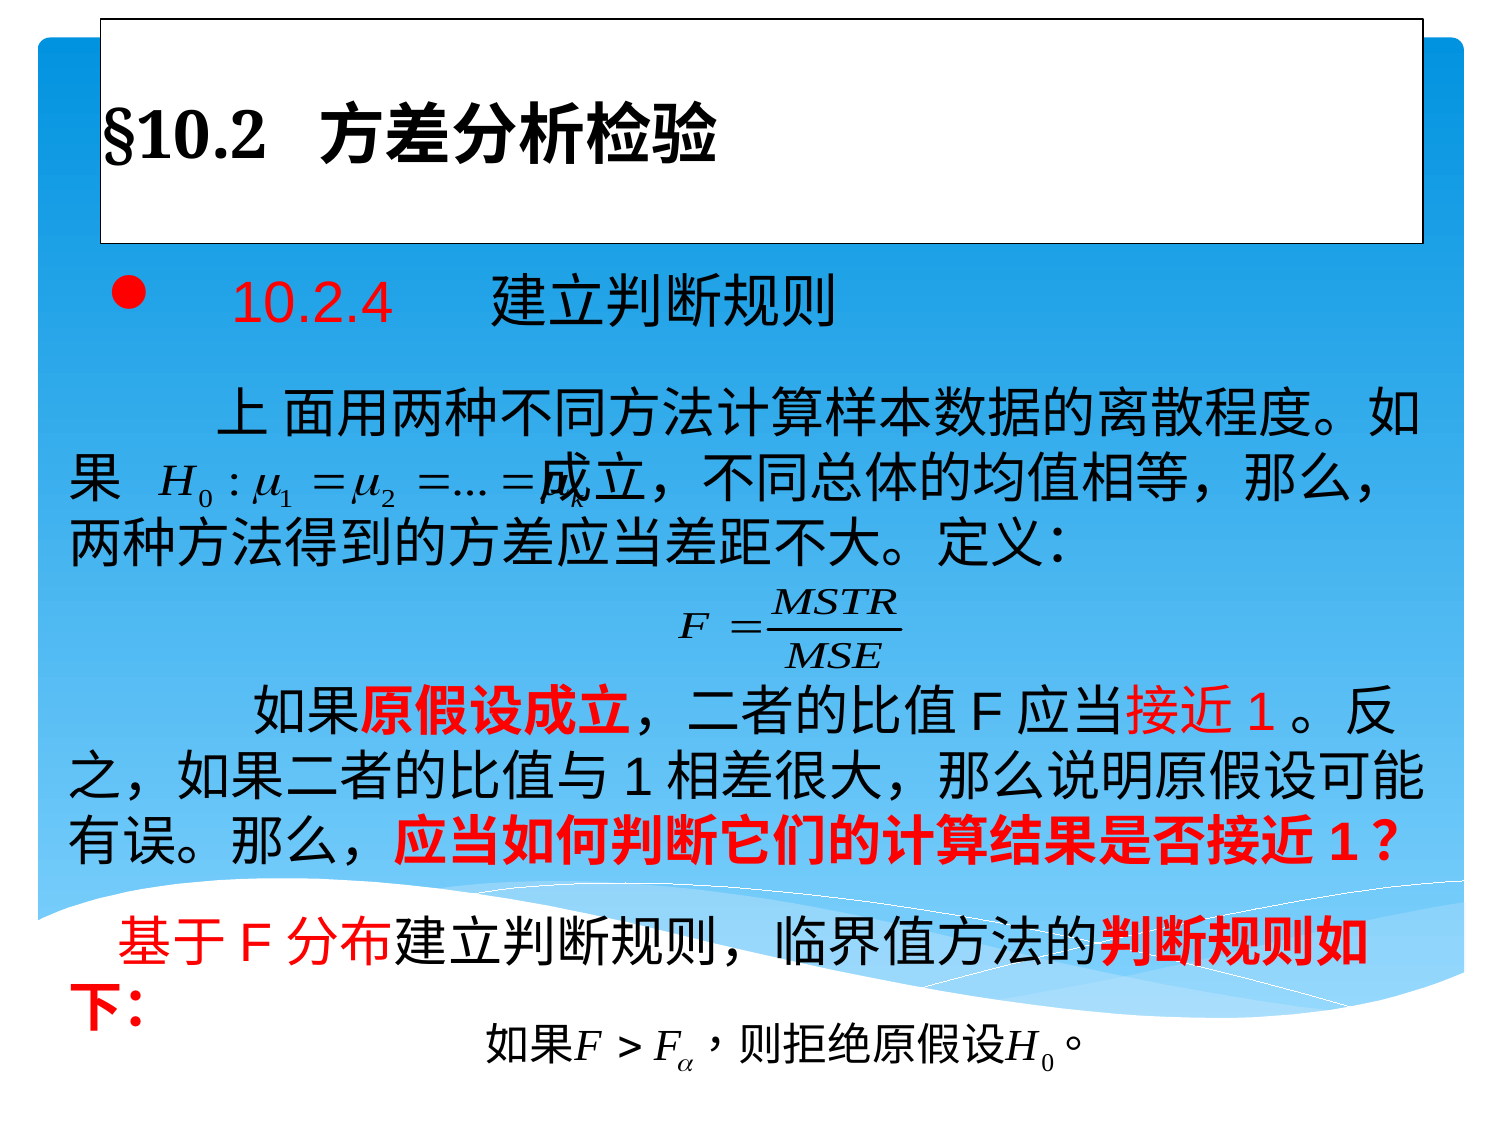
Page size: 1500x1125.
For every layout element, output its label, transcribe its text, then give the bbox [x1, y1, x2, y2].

text_box 如果原假设成立，二者的比值F应当接近1。反之，如果二者的比值与1相差很大，那么说明原假设可能有误。那么，应当如何判断它们的计算结果是否接近1？ [53, 668, 1447, 879]
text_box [147, 450, 597, 519]
title §10.2 方差分析检验 [100, 19, 1424, 244]
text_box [478, 1011, 1081, 1083]
text_box 上 面用两种不同方法计算样本数据的离散程度。如果 成立，不同总体的均值相等，那么，两种方法得到的方差应当差距不大。定义： [53, 370, 1447, 598]
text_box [667, 573, 916, 681]
text_box 基于F分布建立判断规则，临界值方法的判断规则如下： [53, 899, 1424, 988]
text_box 10.2.4 建立判断规则 [92, 239, 1368, 342]
